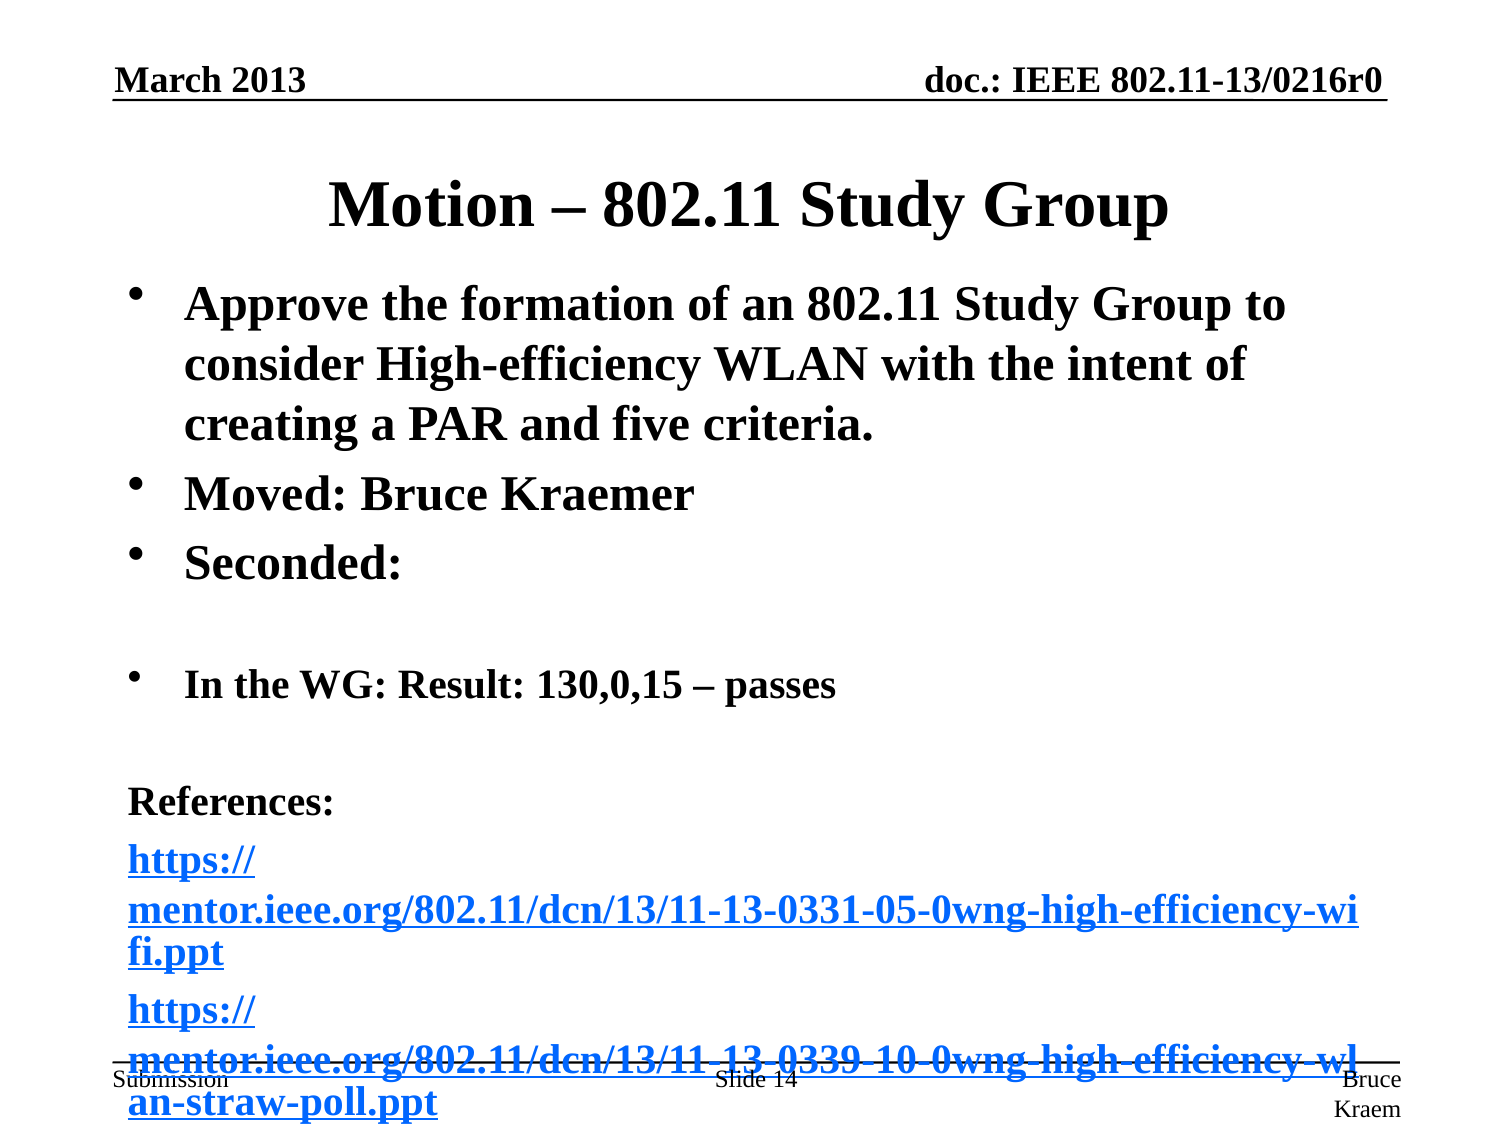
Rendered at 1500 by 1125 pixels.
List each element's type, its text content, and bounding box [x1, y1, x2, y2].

list Approve the formation of an 802.11 Study Group to consider High-efficiency WLAN with the intent of creating a PAR and five criteria. Moved: Bruce Kraemer Seconded: In the WG: Result: 130,0,15 – passes References: https://mentor.ieee.org/802.11/dcn/13/11-13-0331-05-0wng-high-efficiency-wifi.ppt https://mentor.ieee.org/802.11/dcn/13/11-13-0339-10-0wng-high-efficiency-wlan-straw-poll.ppt [112, 262, 1388, 1063]
footer Bruce Kraemer, Marvell [1324, 1061, 1402, 1093]
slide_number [114, 54, 374, 101]
slide_number Slide 14 [712, 1061, 800, 1093]
title Motion – 802.11 Study Group [112, 112, 1388, 262]
